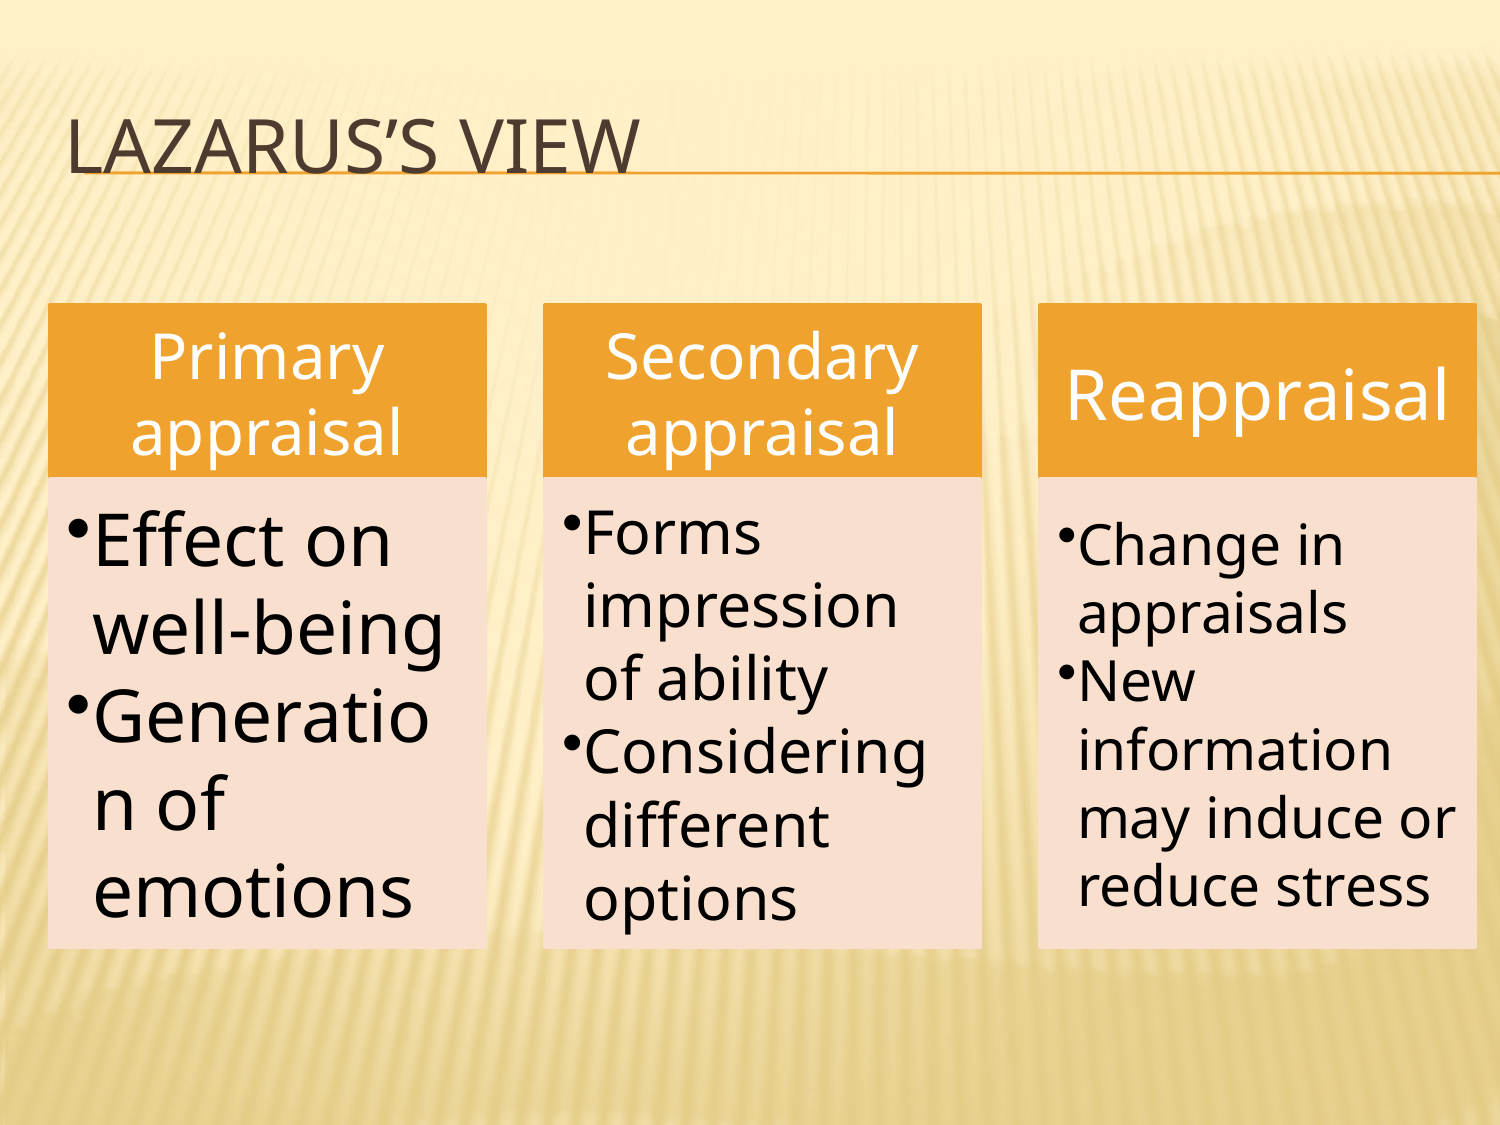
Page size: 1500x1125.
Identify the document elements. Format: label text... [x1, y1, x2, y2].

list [49, 254, 1476, 998]
title Lazarus’s view [50, 75, 1475, 213]
